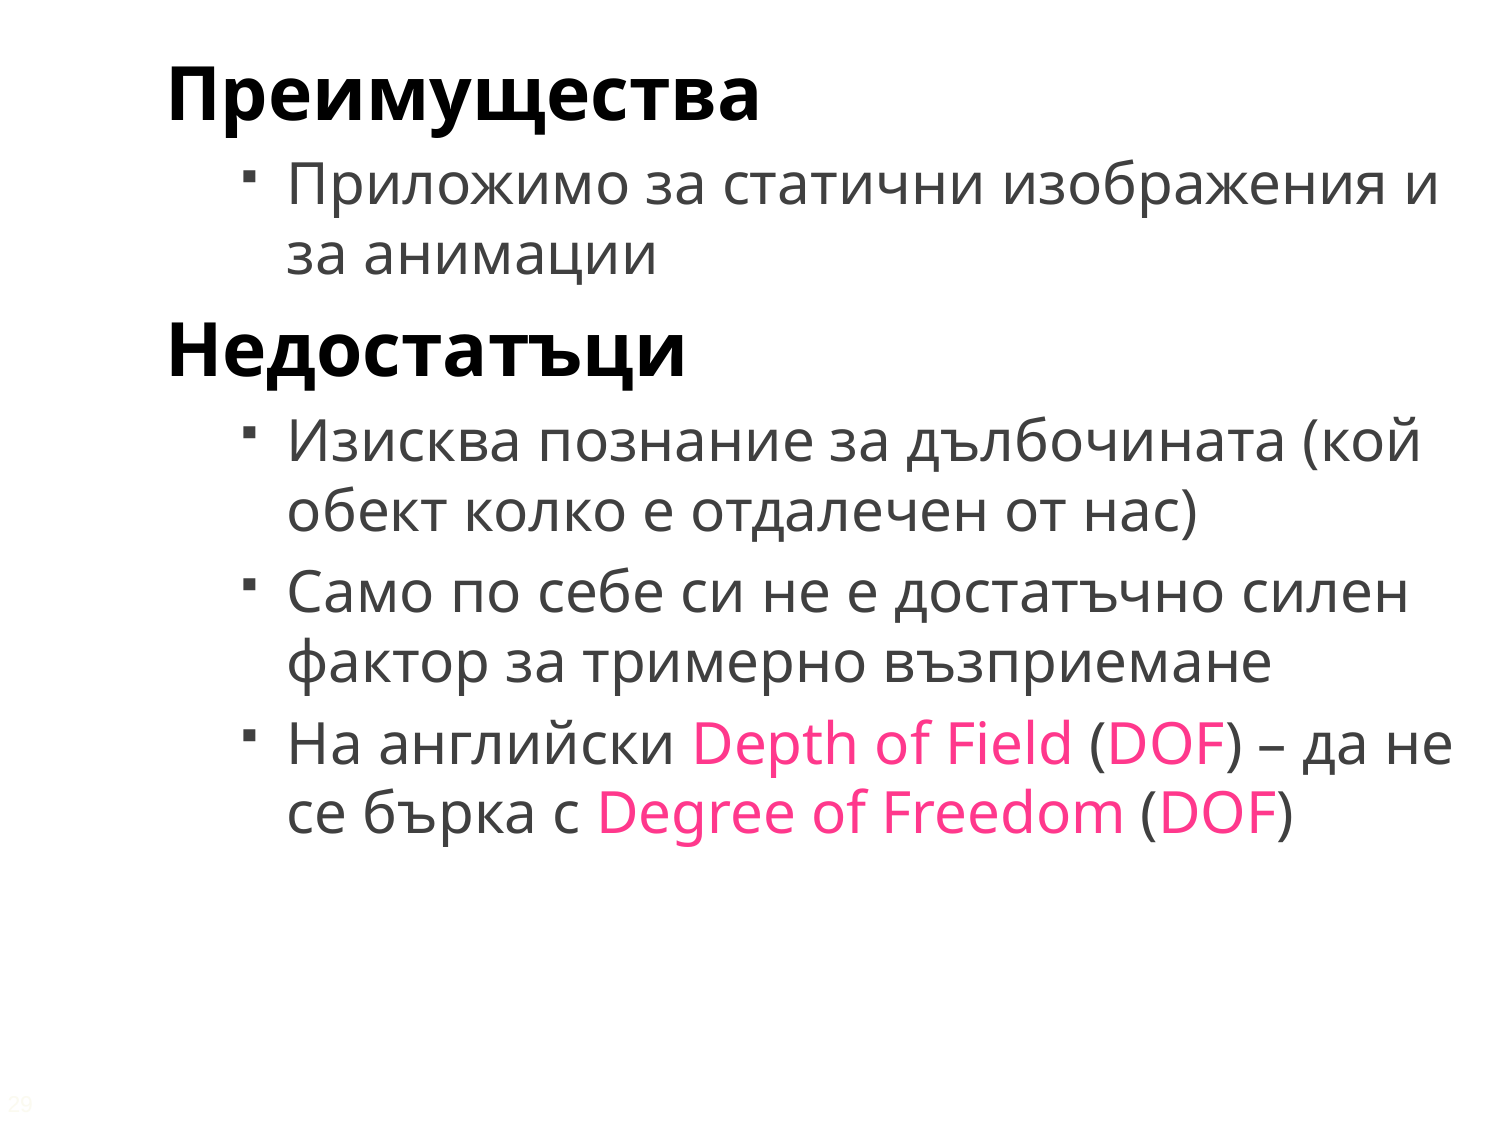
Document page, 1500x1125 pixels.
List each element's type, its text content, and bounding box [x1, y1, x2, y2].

list Преимущества Приложимо за статични изображения и за анимации Недостатъци Изисква познание за дълбочината (кой обект колко е отдалечен от нас) Само по себе си не е достатъчно силен фактор за тримерно възприемане На английски Depth of Field (DOF) – да не се бърка с Degree of Freedom (DOF) [150, 37, 1488, 1113]
